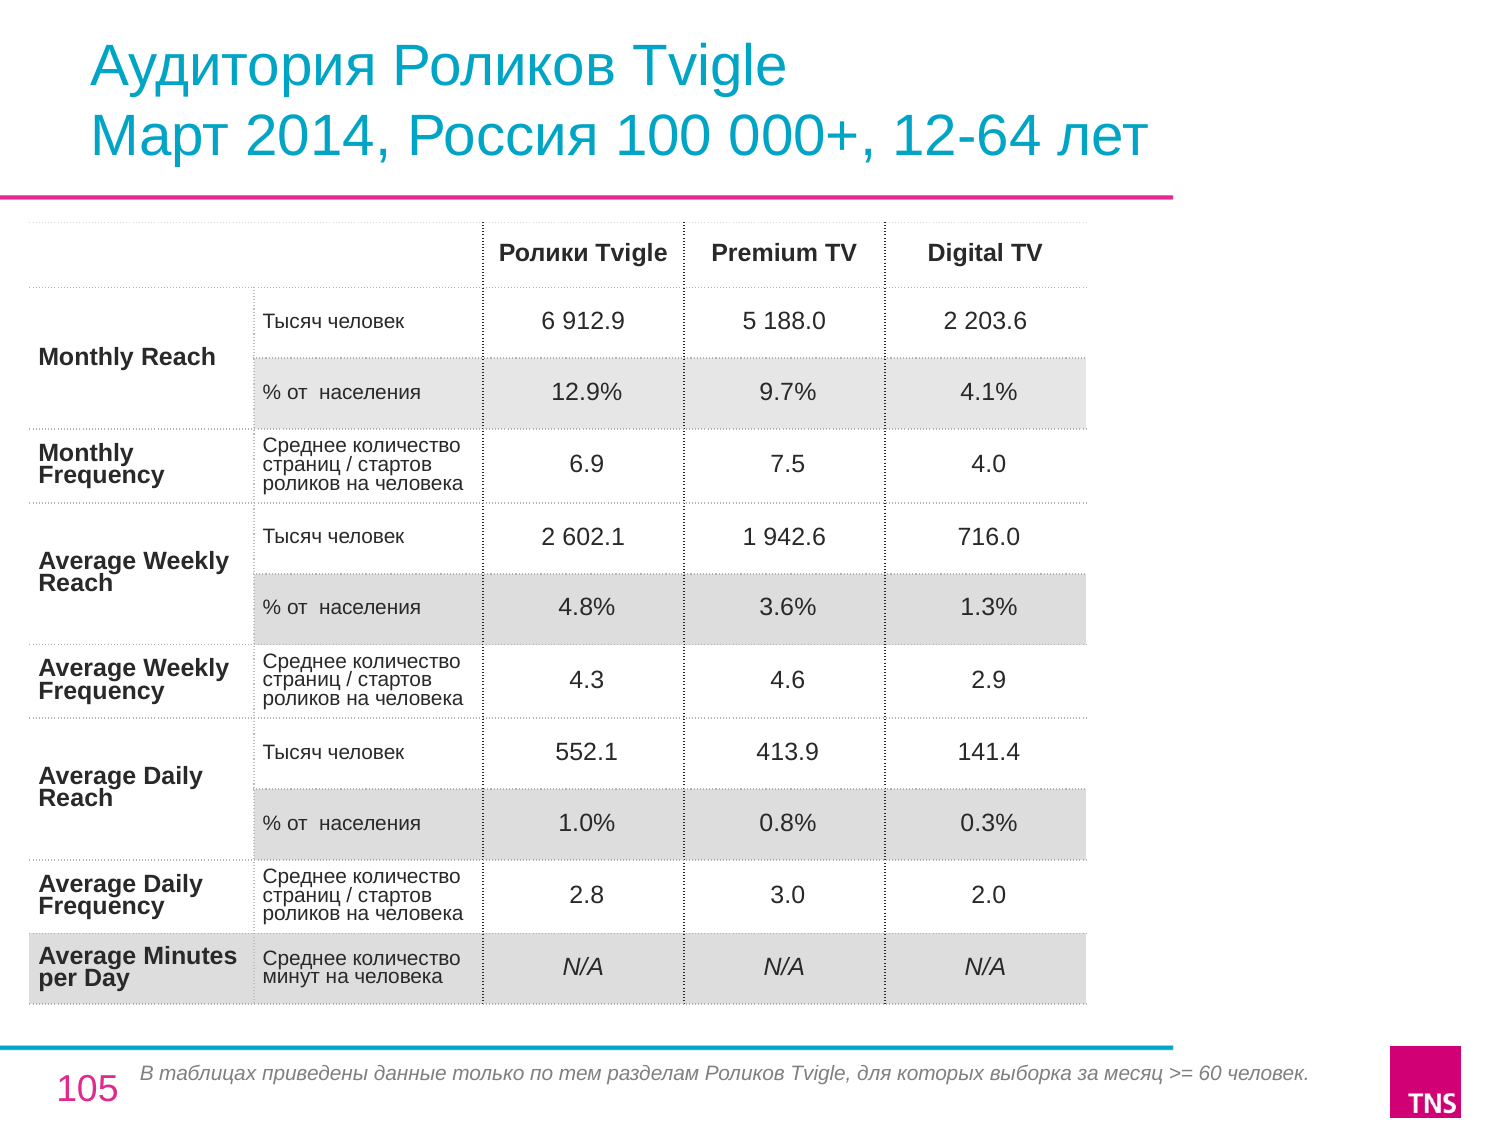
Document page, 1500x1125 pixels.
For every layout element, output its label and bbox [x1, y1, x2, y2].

picture [0, 0, 1500, 1125]
title [74, 8, 1476, 187]
table_header [29, 223, 1086, 287]
table_cell [29, 287, 1086, 1004]
slide_number [40, 1055, 392, 1125]
text_box [124, 1052, 1463, 1092]
